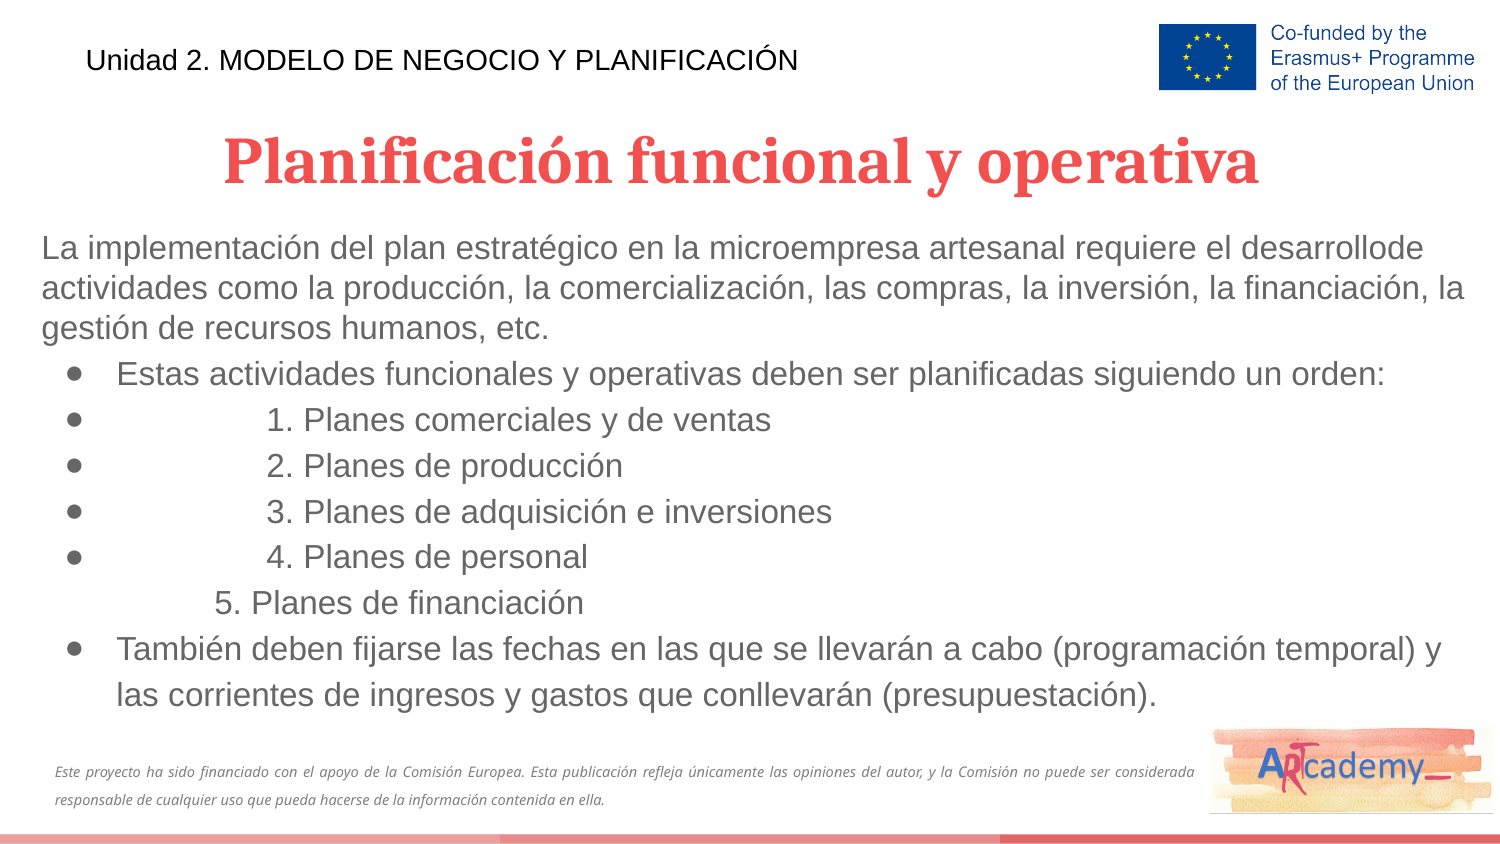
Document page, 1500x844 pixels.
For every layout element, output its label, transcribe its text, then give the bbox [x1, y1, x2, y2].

list La implementación del plan estratégico en la microempresa artesanal requiere el desarrollode actividades como la producción, la comercialización, las compras, la inversión, la financiación, la gestión de recursos humanos, etc. Estas actividades funcionales y operativas deben ser planificadas siguiendo un orden: 1. Planes comerciales y de ventas 2. Planes de producción 3. Planes de adquisición e inversiones 4. Planes de personal 5. Planes de financiación También deben fijarse las fechas en las que se llevarán a cabo (programación temporal) y las corrientes de ingresos y gastos que conllevarán (presupuestación). [26, 211, 1493, 736]
picture [1158, 24, 1474, 94]
picture [1210, 709, 1493, 844]
text_box Este proyecto ha sido financiado con el apoyo de la Comisión Europea. Esta publicación refleja únicamente las opiniones del autor, y la Comisión no puede ser considerada responsable de cualquier uso que pueda hacerse de la información contenida en ella. [39, 754, 1205, 799]
title Planificación funcional y operativa [39, 4, 1446, 211]
text_box Unidad 2. MODELO DE NEGOCIO Y PLANIFICACIÓN [70, 33, 852, 119]
